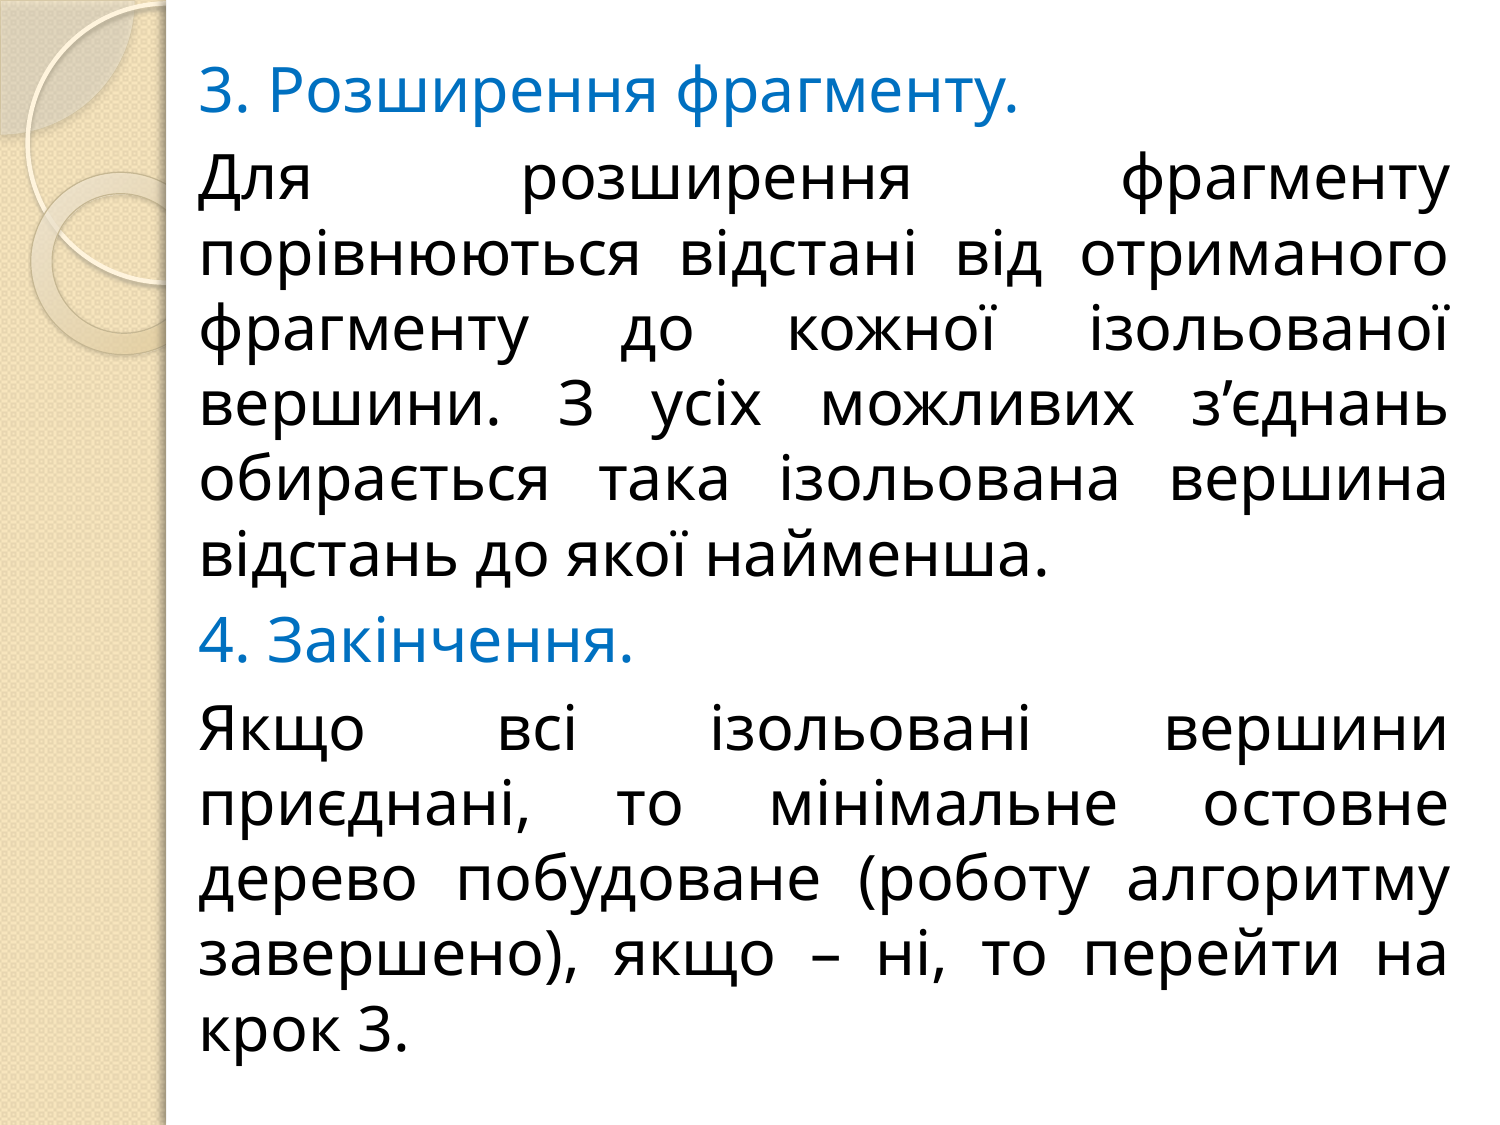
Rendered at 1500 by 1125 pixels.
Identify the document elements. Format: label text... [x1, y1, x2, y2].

list 3. Розширення фрагменту. Для розширення фрагменту порівнюються відстані від отриманого фрагменту до кожної ізольованої вершини. З усіх можливих з’єднань обирається така ізольована вершина відстань до якої найменша. 4. Закінчення. Якщо всі ізольовані вершини приєднані, то мінімальне остовне дерево побудоване (роботу алгоритму завершено), якщо – ні, то перейти на крок 3. [171, 42, 1466, 1083]
